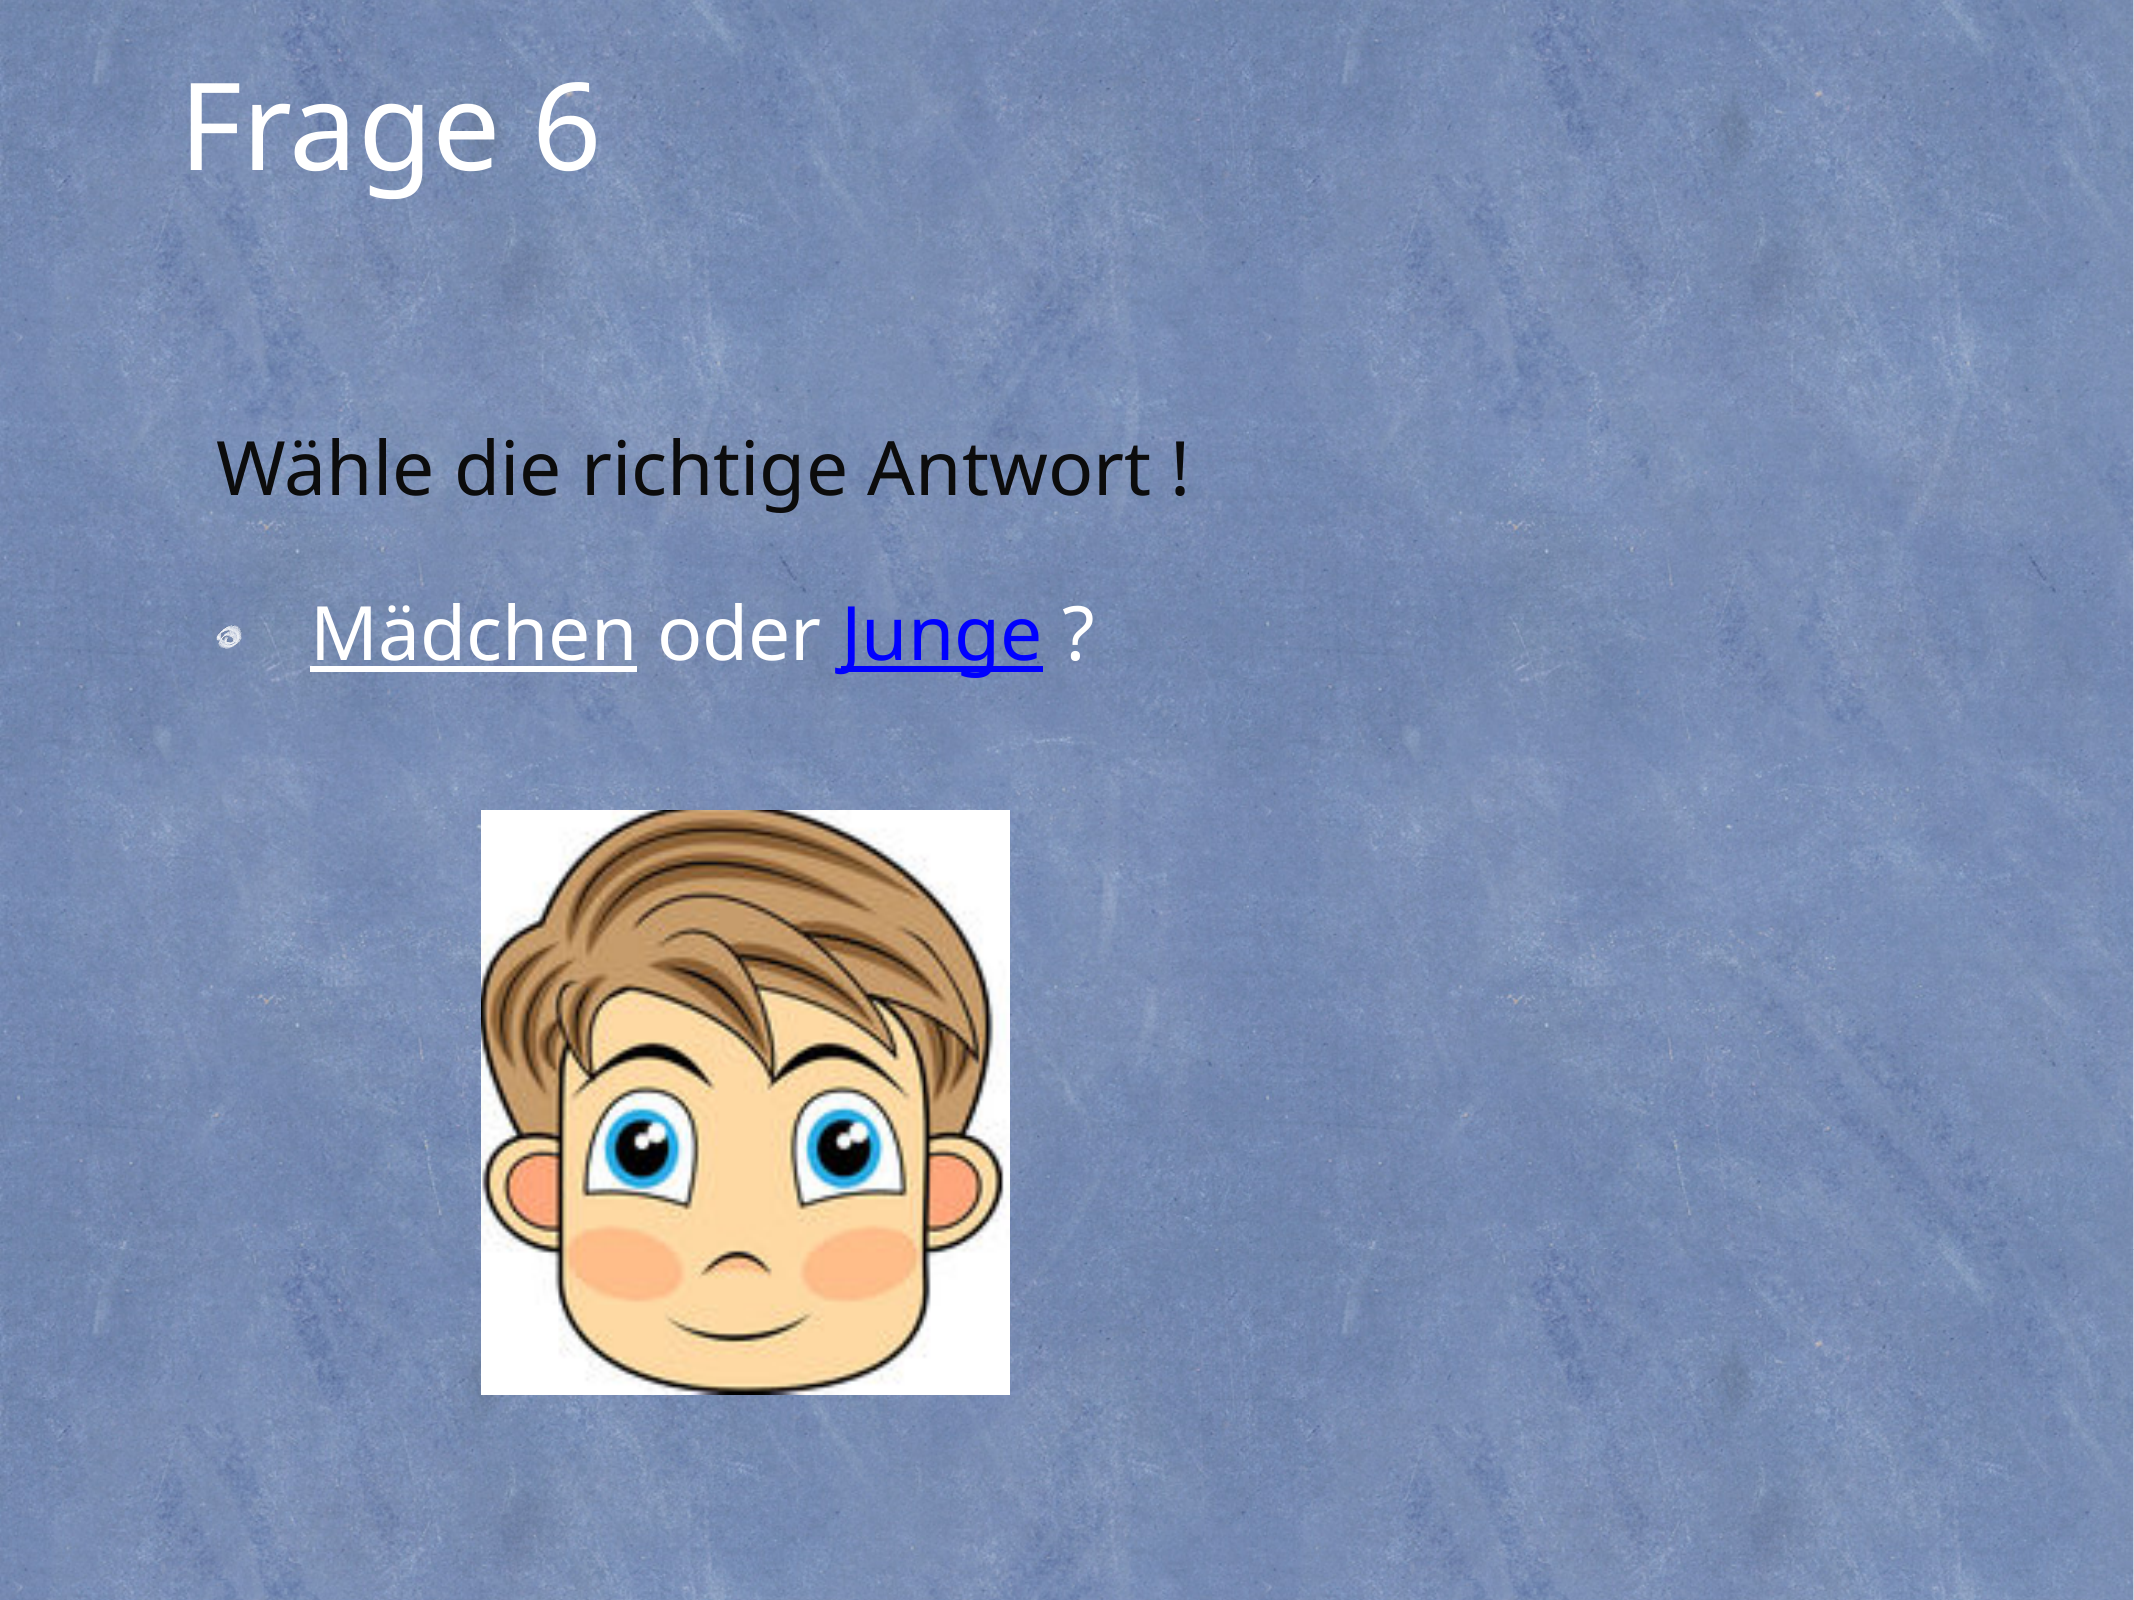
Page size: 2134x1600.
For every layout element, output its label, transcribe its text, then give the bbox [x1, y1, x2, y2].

subtitle Wähle die richtige Antwort ! Mädchen oder Junge ? [207, 411, 1926, 1355]
picture [0, 0, 2134, 1600]
title Frage 6 [170, 35, 1592, 209]
